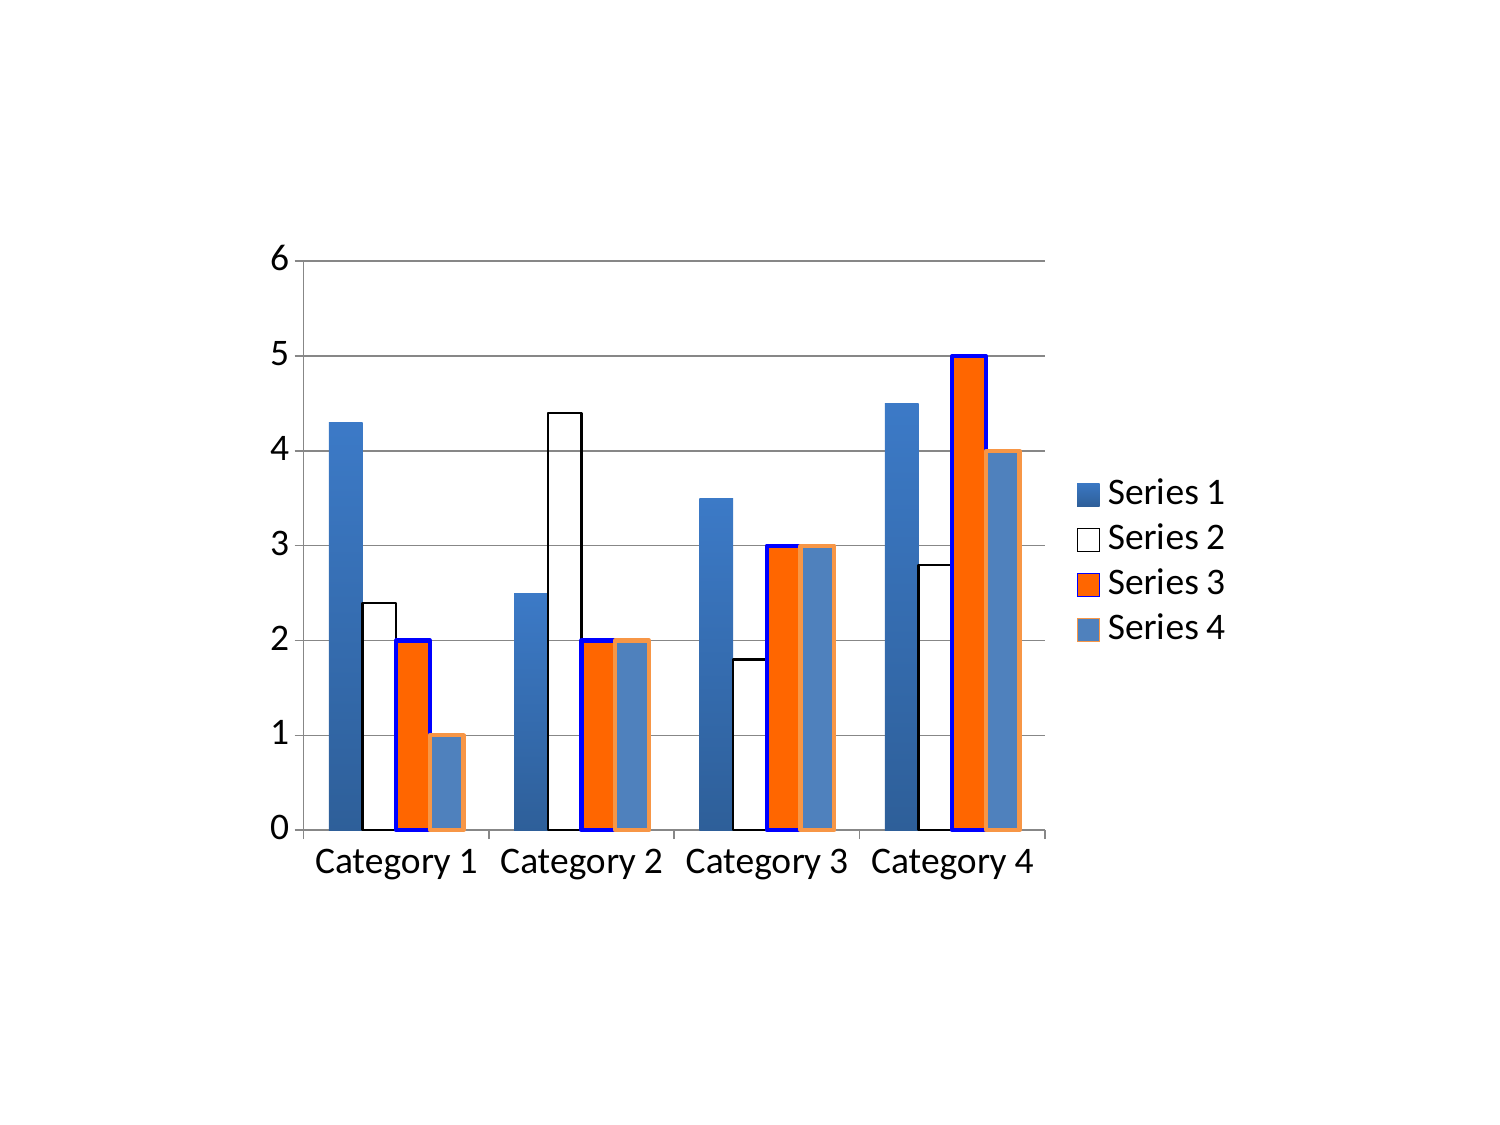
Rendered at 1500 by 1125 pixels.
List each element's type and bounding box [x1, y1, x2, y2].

chart [249, 228, 1251, 897]
